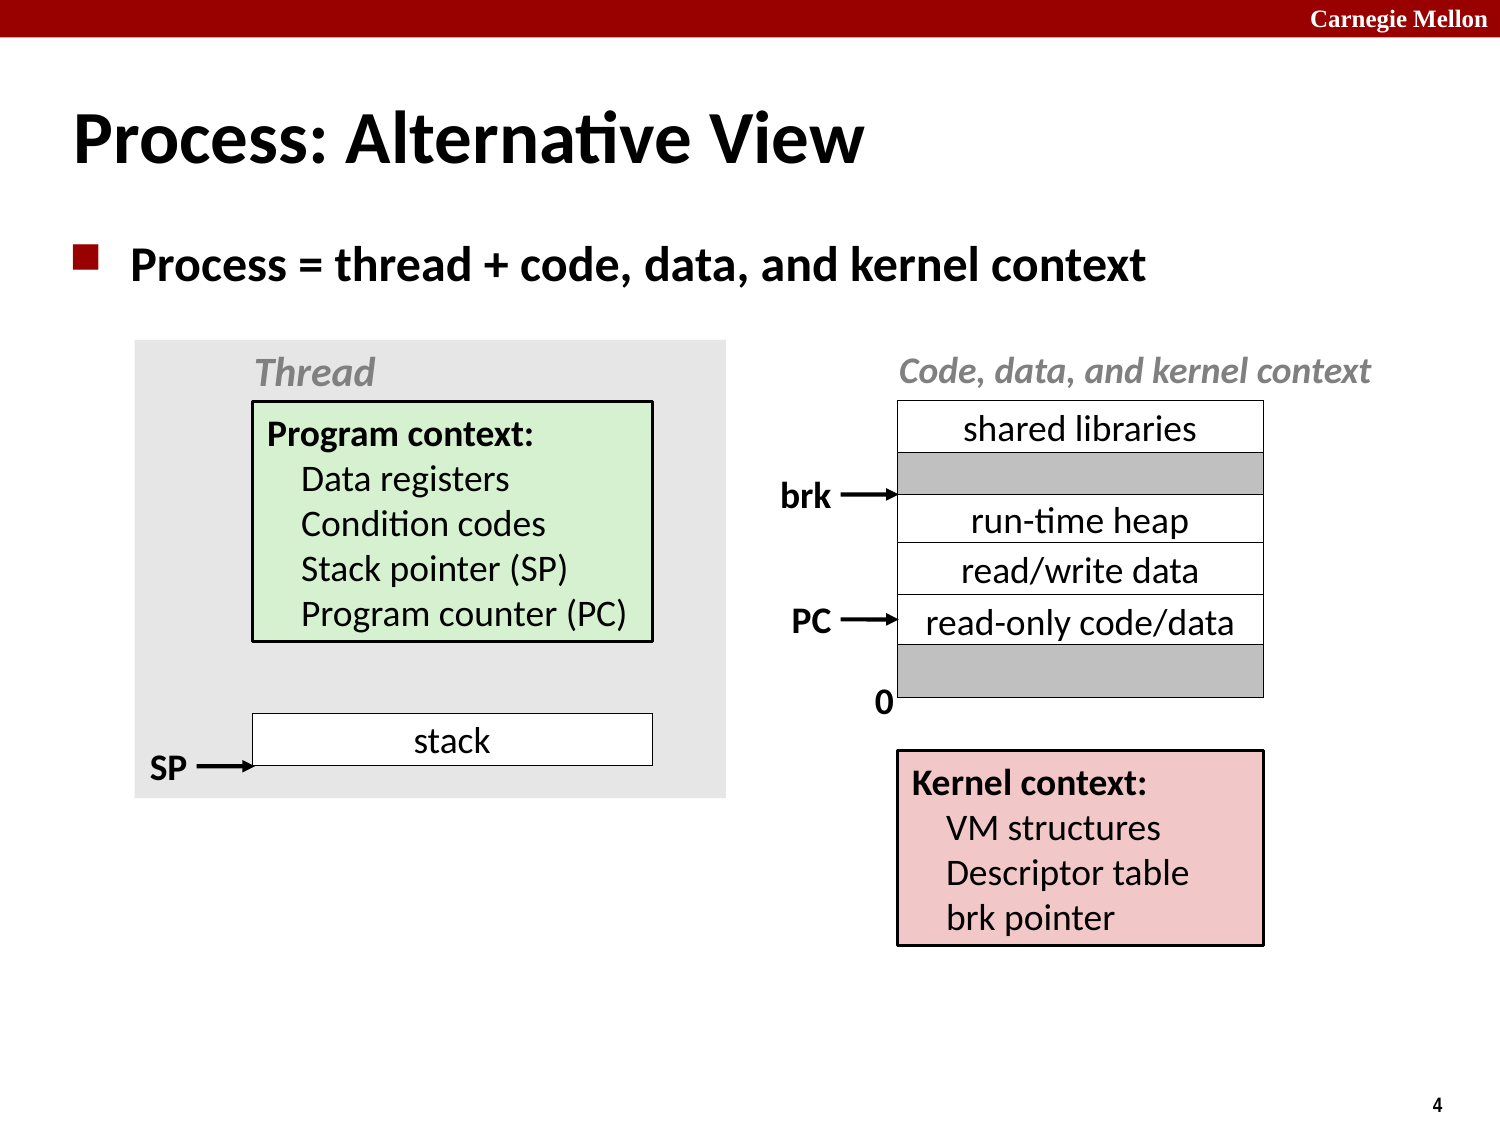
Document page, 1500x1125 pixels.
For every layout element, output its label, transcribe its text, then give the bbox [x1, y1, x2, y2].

text_box PC [776, 589, 847, 649]
text_box Thread [238, 337, 391, 403]
text_box Code, data, and kernel context [884, 338, 1388, 398]
text_box Program context: Data registers Condition codes Stack pointer (SP) Program counter (PC) [252, 401, 653, 642]
text_box stack [252, 712, 652, 766]
title Process: Alternative View [58, 71, 1305, 197]
list Process = thread + code, data, and kernel context [58, 223, 1355, 1040]
text_box [897, 644, 1264, 697]
text_box 0 [860, 669, 909, 730]
text_box read/write data [897, 541, 1264, 594]
text_box Kernel context: VM structures Descriptor table brk pointer [897, 750, 1264, 946]
text_box [897, 452, 1264, 494]
text_box read-only code/data [897, 594, 1264, 644]
text_box run-time heap [897, 494, 1264, 541]
text_box [196, 760, 255, 773]
text_box SP [135, 736, 203, 796]
text_box brk [765, 463, 847, 523]
text_box [840, 613, 899, 626]
text_box shared libraries [897, 400, 1264, 452]
text_box [840, 488, 899, 501]
